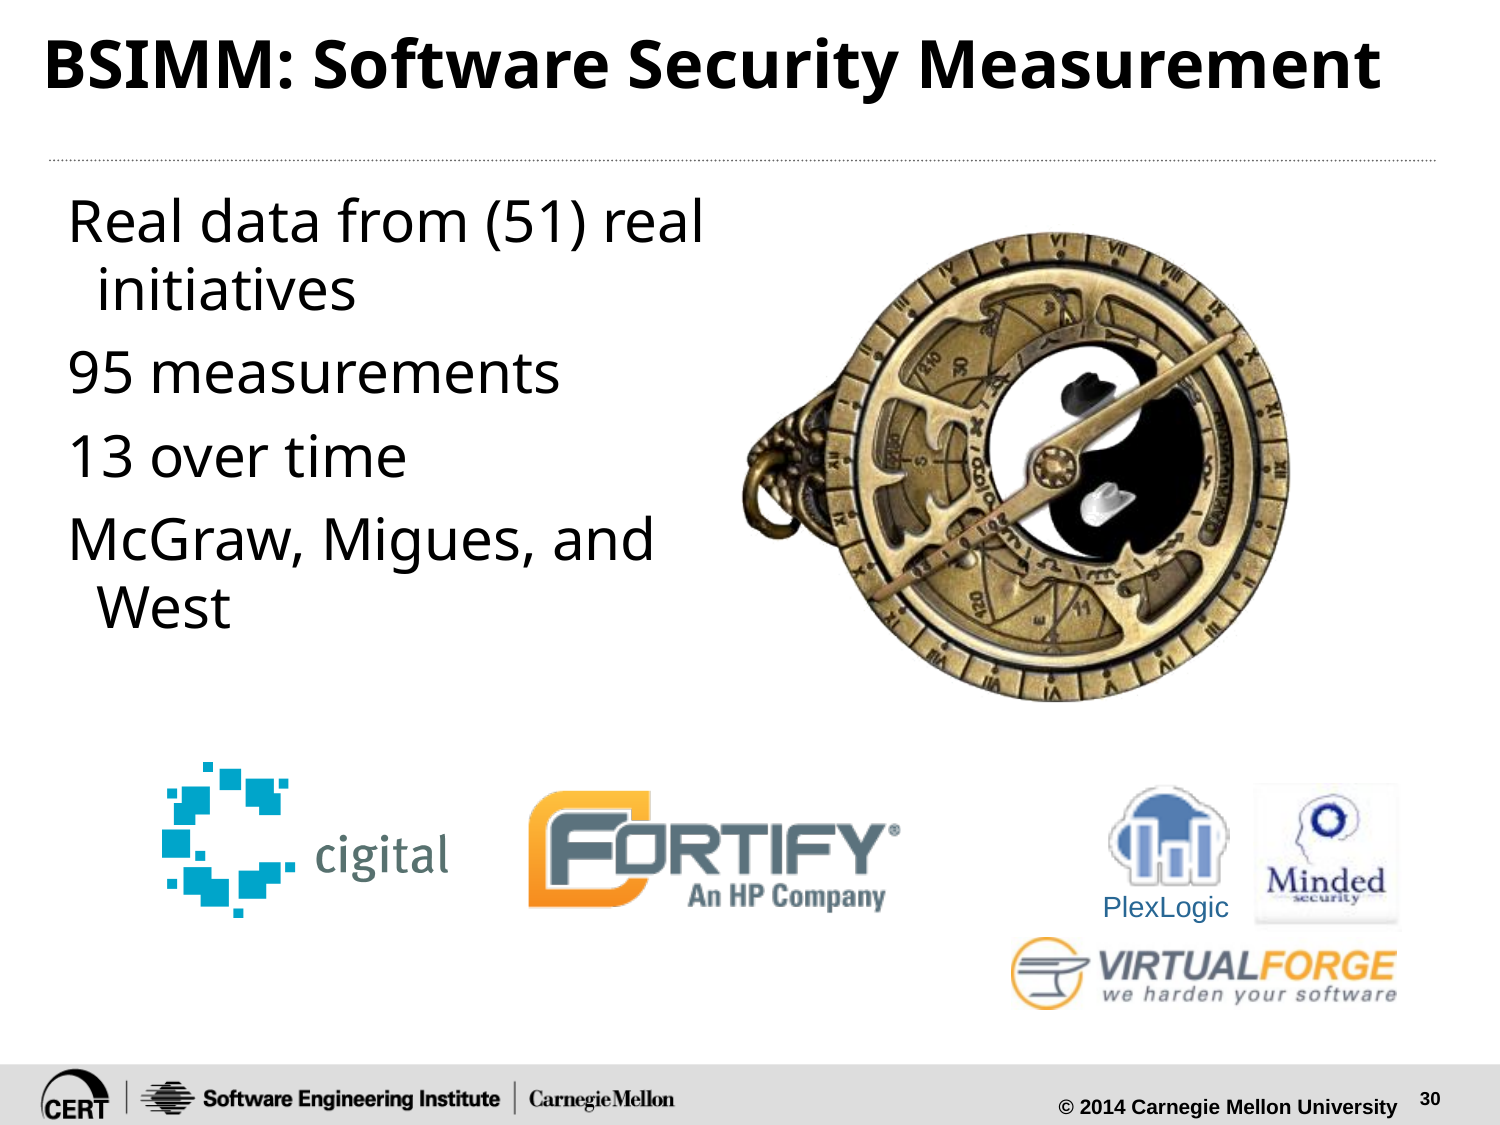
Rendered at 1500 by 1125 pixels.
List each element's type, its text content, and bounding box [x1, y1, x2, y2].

picture [24, 1065, 688, 1125]
title BSIMM: Software Security Measurement [42, 37, 1434, 155]
picture [1254, 782, 1402, 932]
picture [162, 762, 449, 919]
picture [1011, 937, 1397, 1010]
picture [465, 224, 1363, 1031]
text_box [1087, 778, 1254, 932]
list Real data from (51) real initiatives 95 measurements 13 over time McGraw, Migues, and West [49, 187, 732, 1001]
